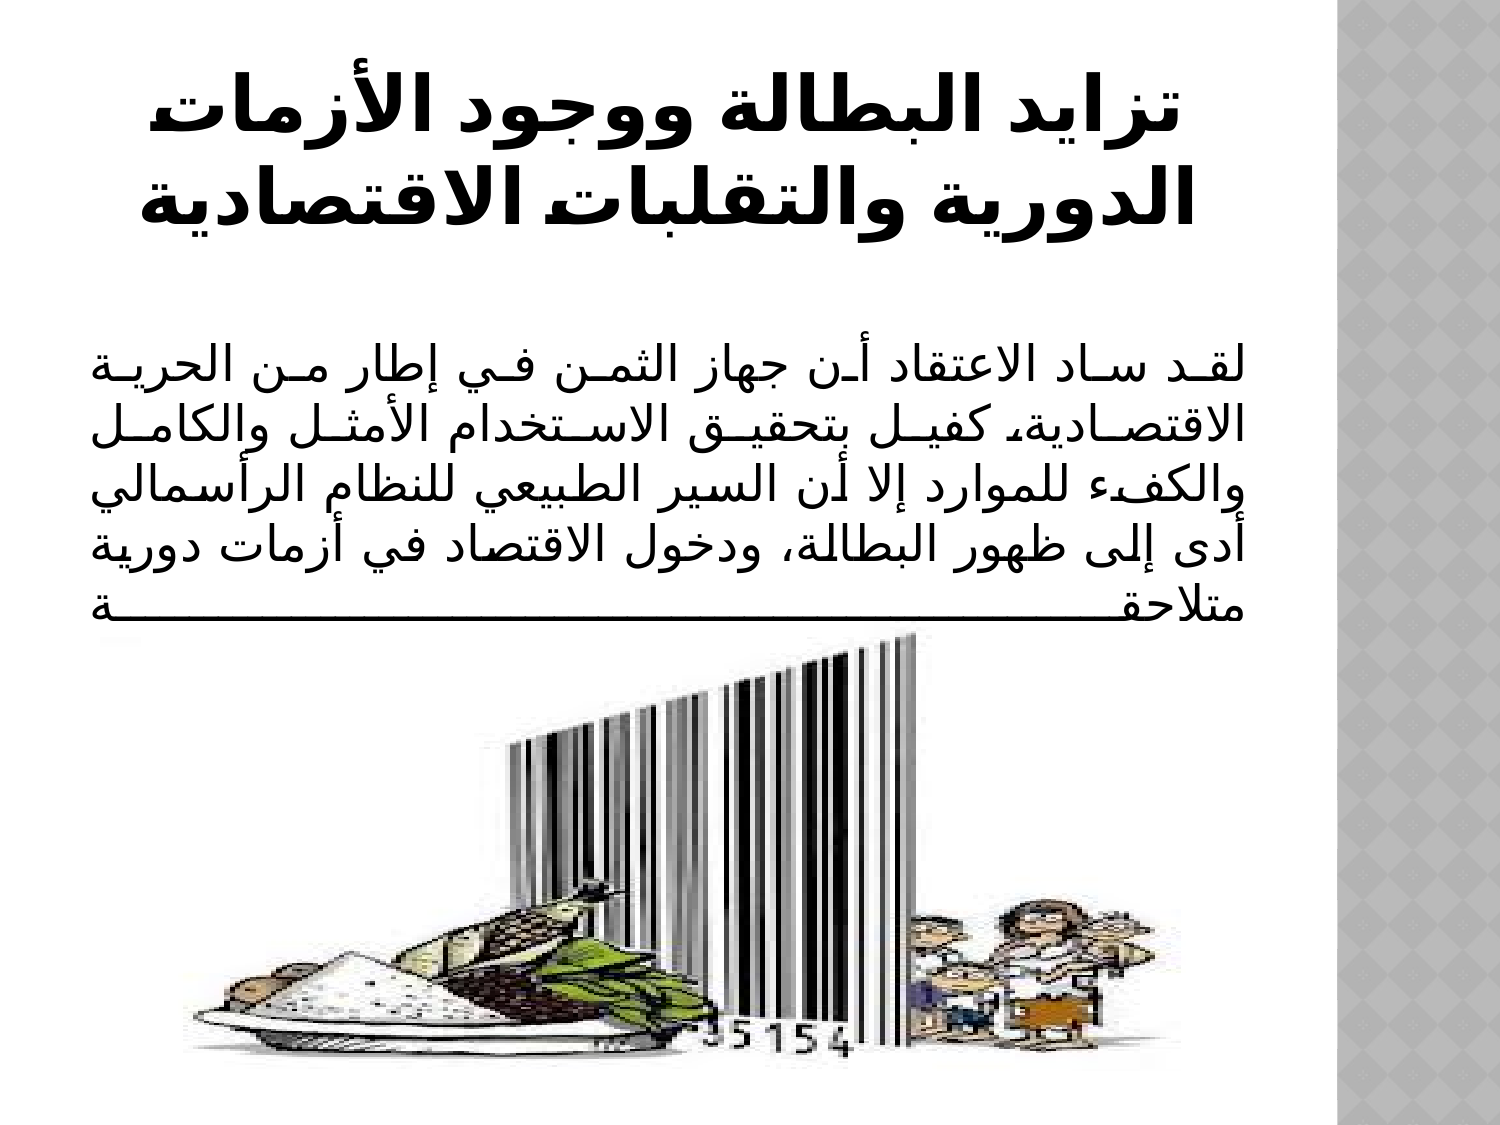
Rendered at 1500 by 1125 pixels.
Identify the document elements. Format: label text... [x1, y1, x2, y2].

picture [99, 621, 1271, 1071]
list لقد ساد الاعتقاد أن جهاز الثمن في إطار من الحرية الاقتصادية، كفيل بتحقيق الاستخدام الأمثل والكامل والكفء للموارد إلا أن السير الطبيعي للنظام الرأسمالي أدى إلى ظهور البطالة، ودخول الاقتصاد في أزمات دورية متلاحقة [75, 264, 1263, 917]
title تزايد البطالة ووجود الأزمات الدورية والتقلبات الاقتصادية [75, 52, 1263, 240]
